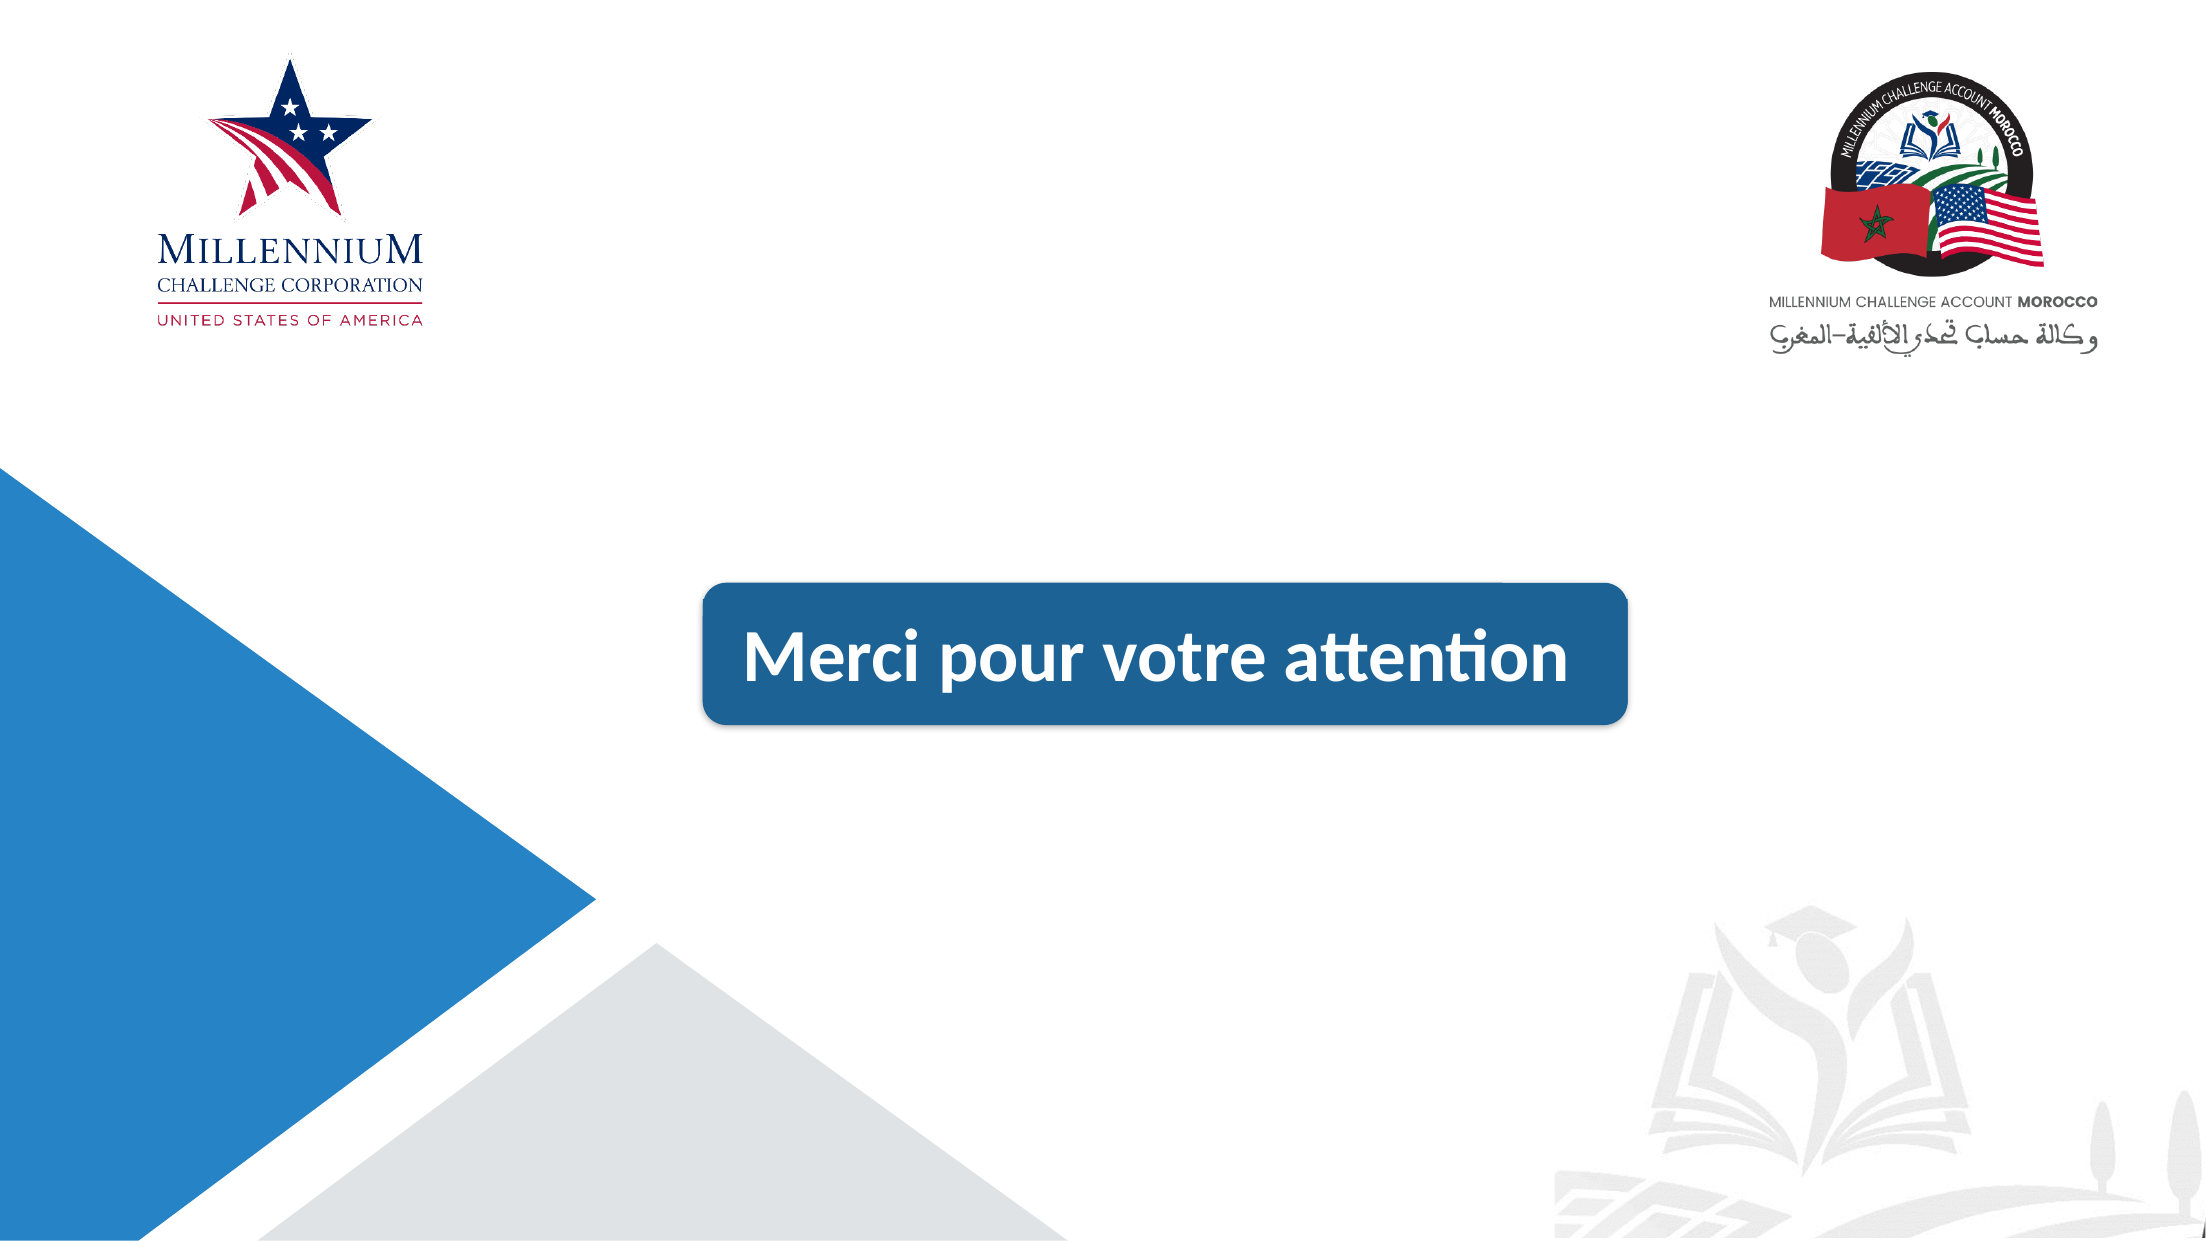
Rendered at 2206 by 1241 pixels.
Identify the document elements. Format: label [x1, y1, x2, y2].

text_box [702, 582, 1628, 726]
picture [1760, 62, 2106, 365]
picture [152, 50, 428, 326]
picture [1554, 835, 2206, 1239]
